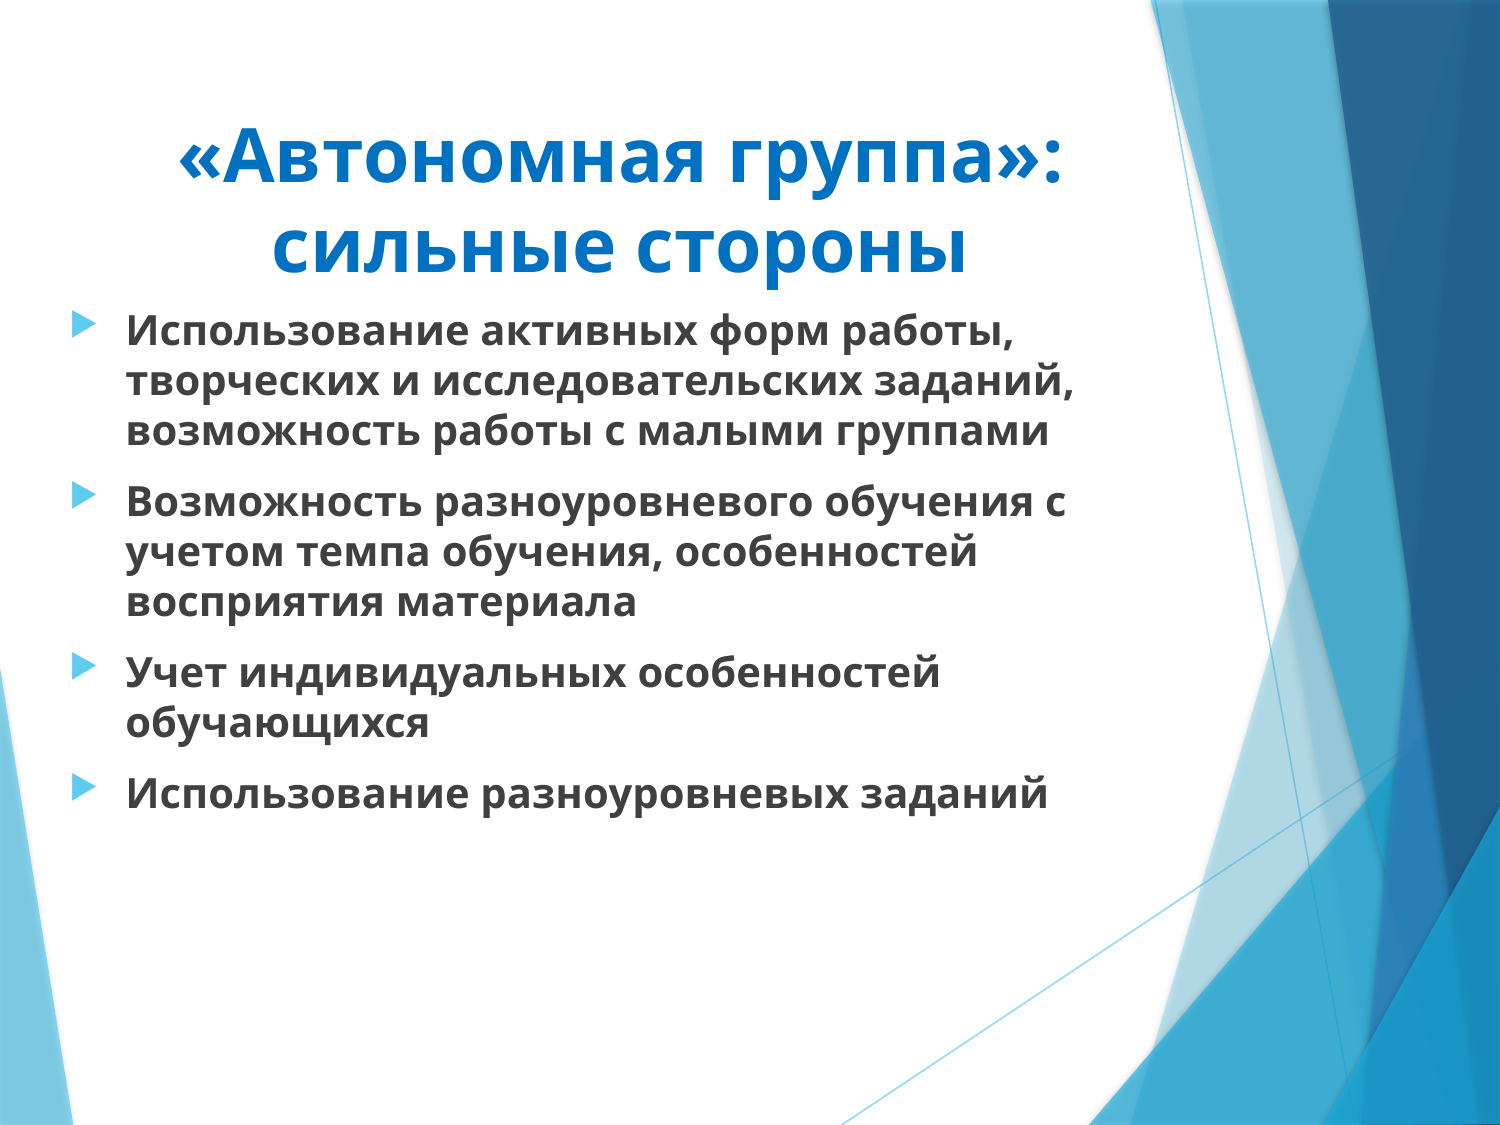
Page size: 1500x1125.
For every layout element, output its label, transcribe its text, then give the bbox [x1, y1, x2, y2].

list Использование активных форм работы, творческих и исследовательских заданий, возможность работы с малыми группами Возможность разноуровневого обучения с учетом темпа обучения, особенностей восприятия материала Учет индивидуальных особенностей обучающихся Использование разноуровневых заданий [54, 295, 1142, 991]
title «Автономная группа»: сильные стороны [99, 99, 1142, 295]
